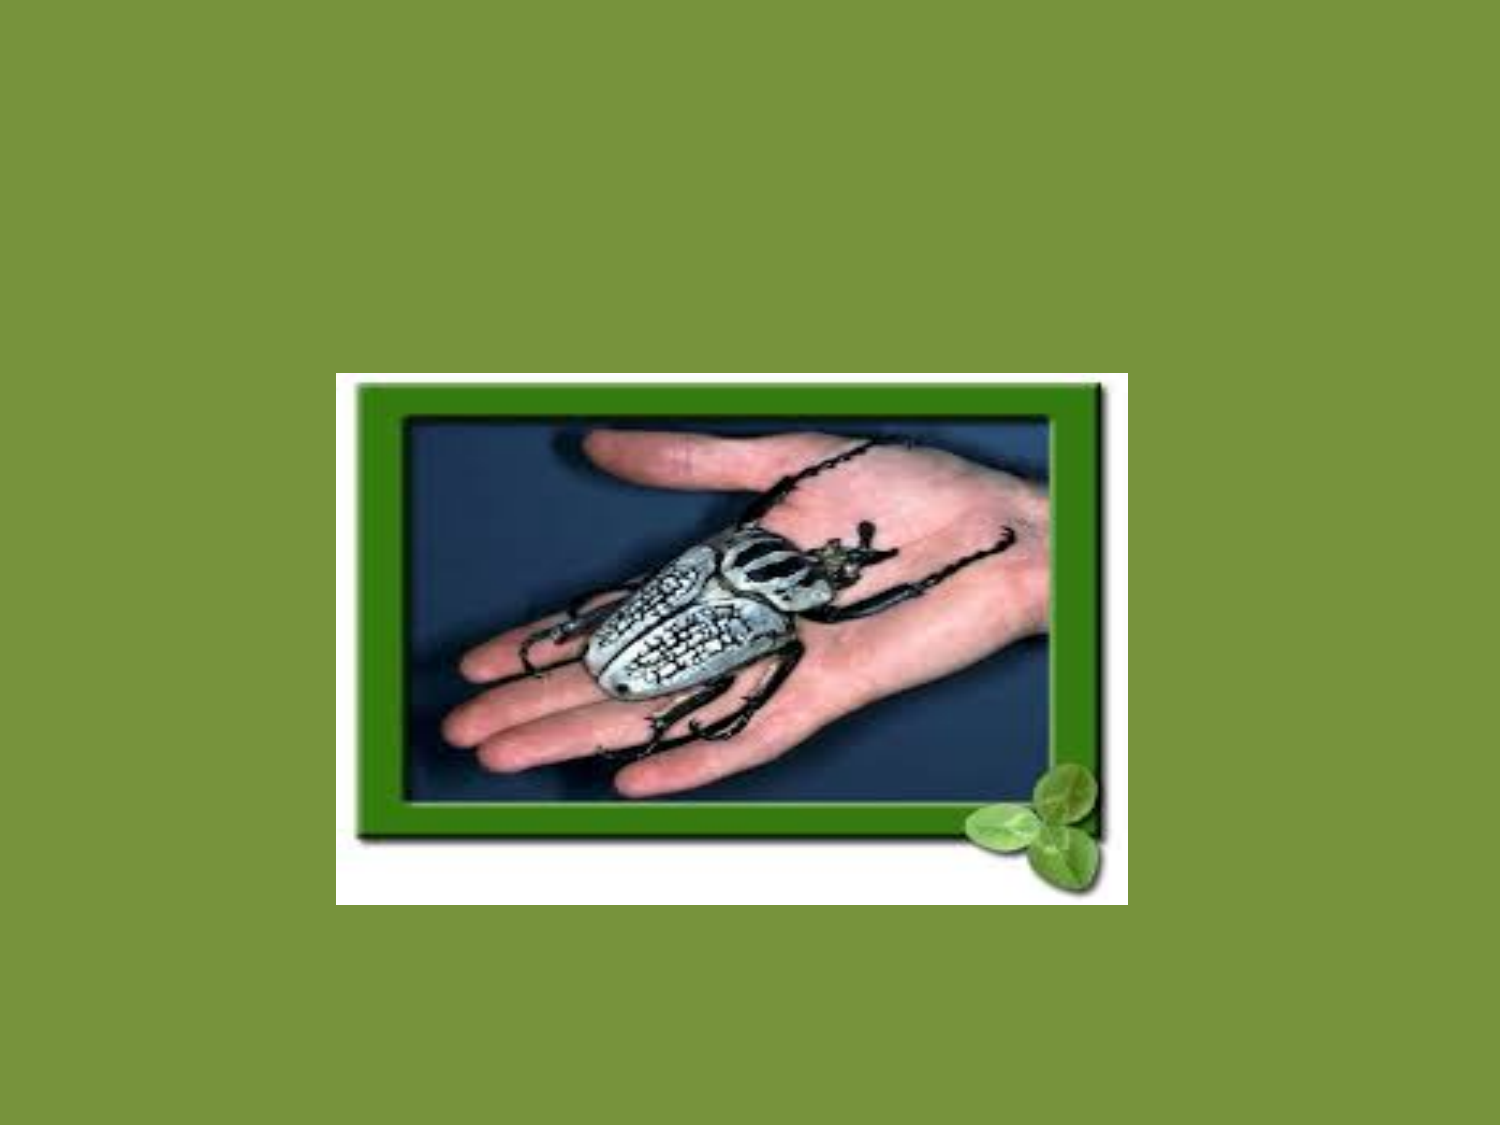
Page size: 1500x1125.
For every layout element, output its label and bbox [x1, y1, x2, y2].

list [336, 373, 1129, 906]
